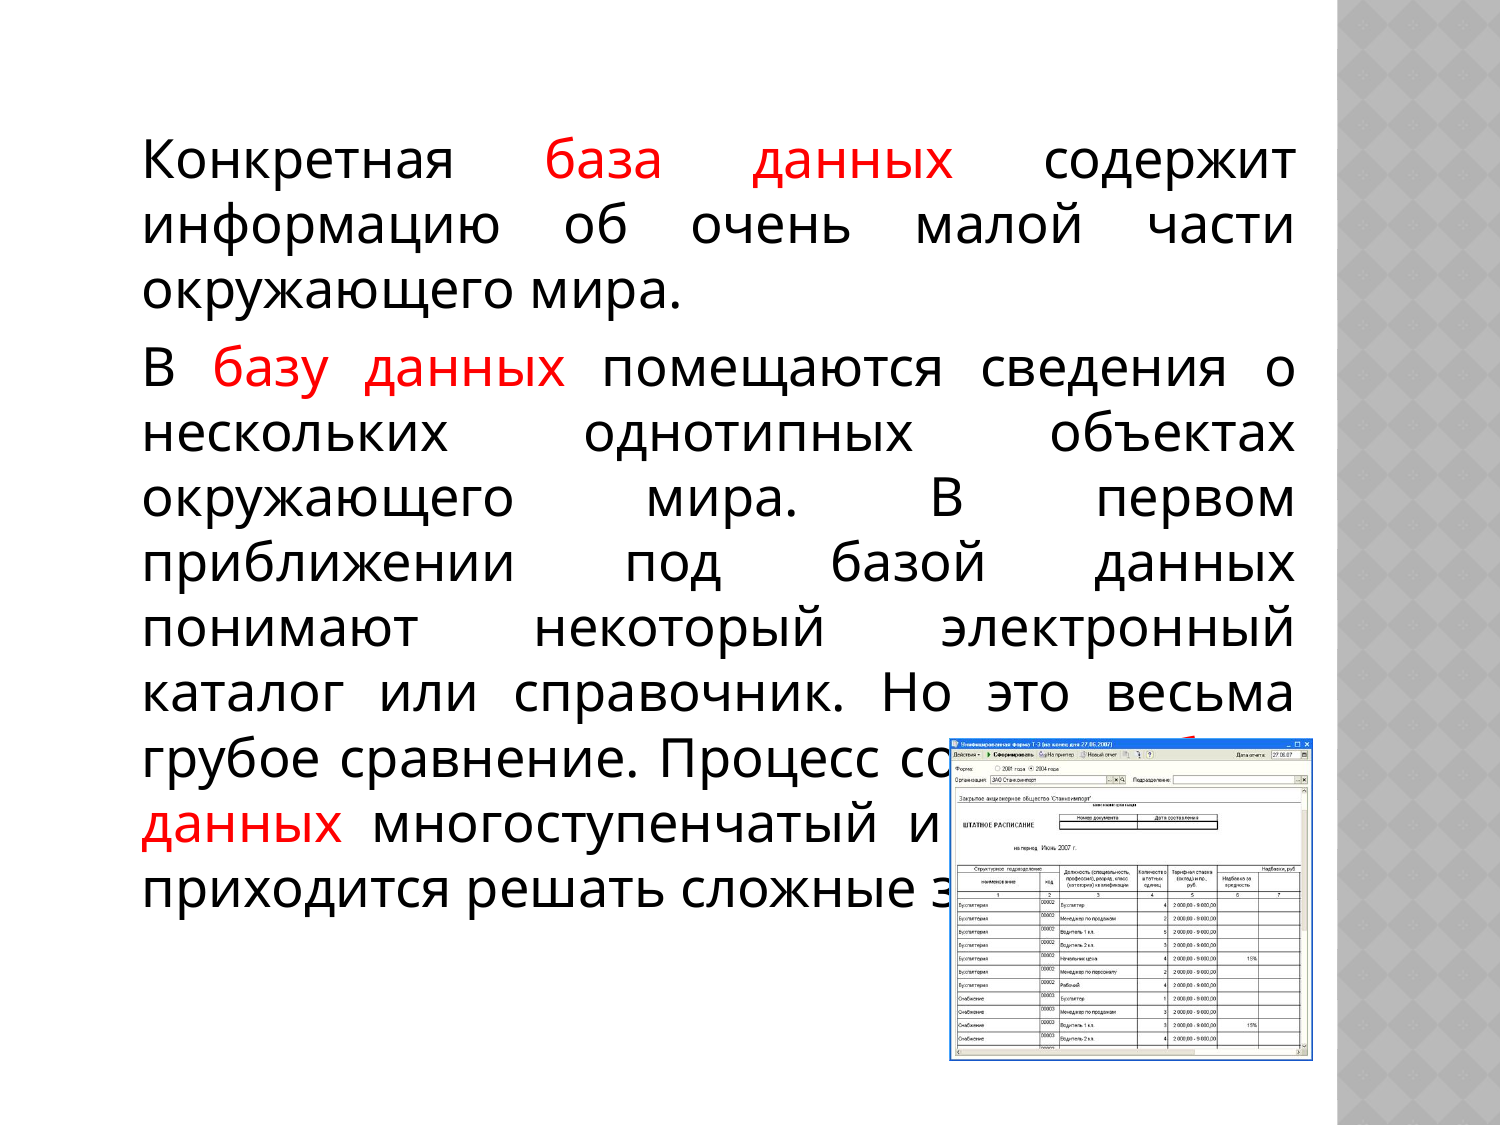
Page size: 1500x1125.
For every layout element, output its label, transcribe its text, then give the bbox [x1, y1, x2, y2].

picture [948, 737, 1313, 1062]
list Конкретная база данных содержит информацию об очень малой части окружающего мира. В базу данных помещаются сведения о нескольких однотипных объектах окружающего мира. В первом приближении под базой данных понимают некоторый электронный каталог или справочник. Но это весьма грубое сравнение. Процесс создания базы данных многоступенчатый и каждый раз приходится решать сложные задачи. [82, 117, 1313, 973]
